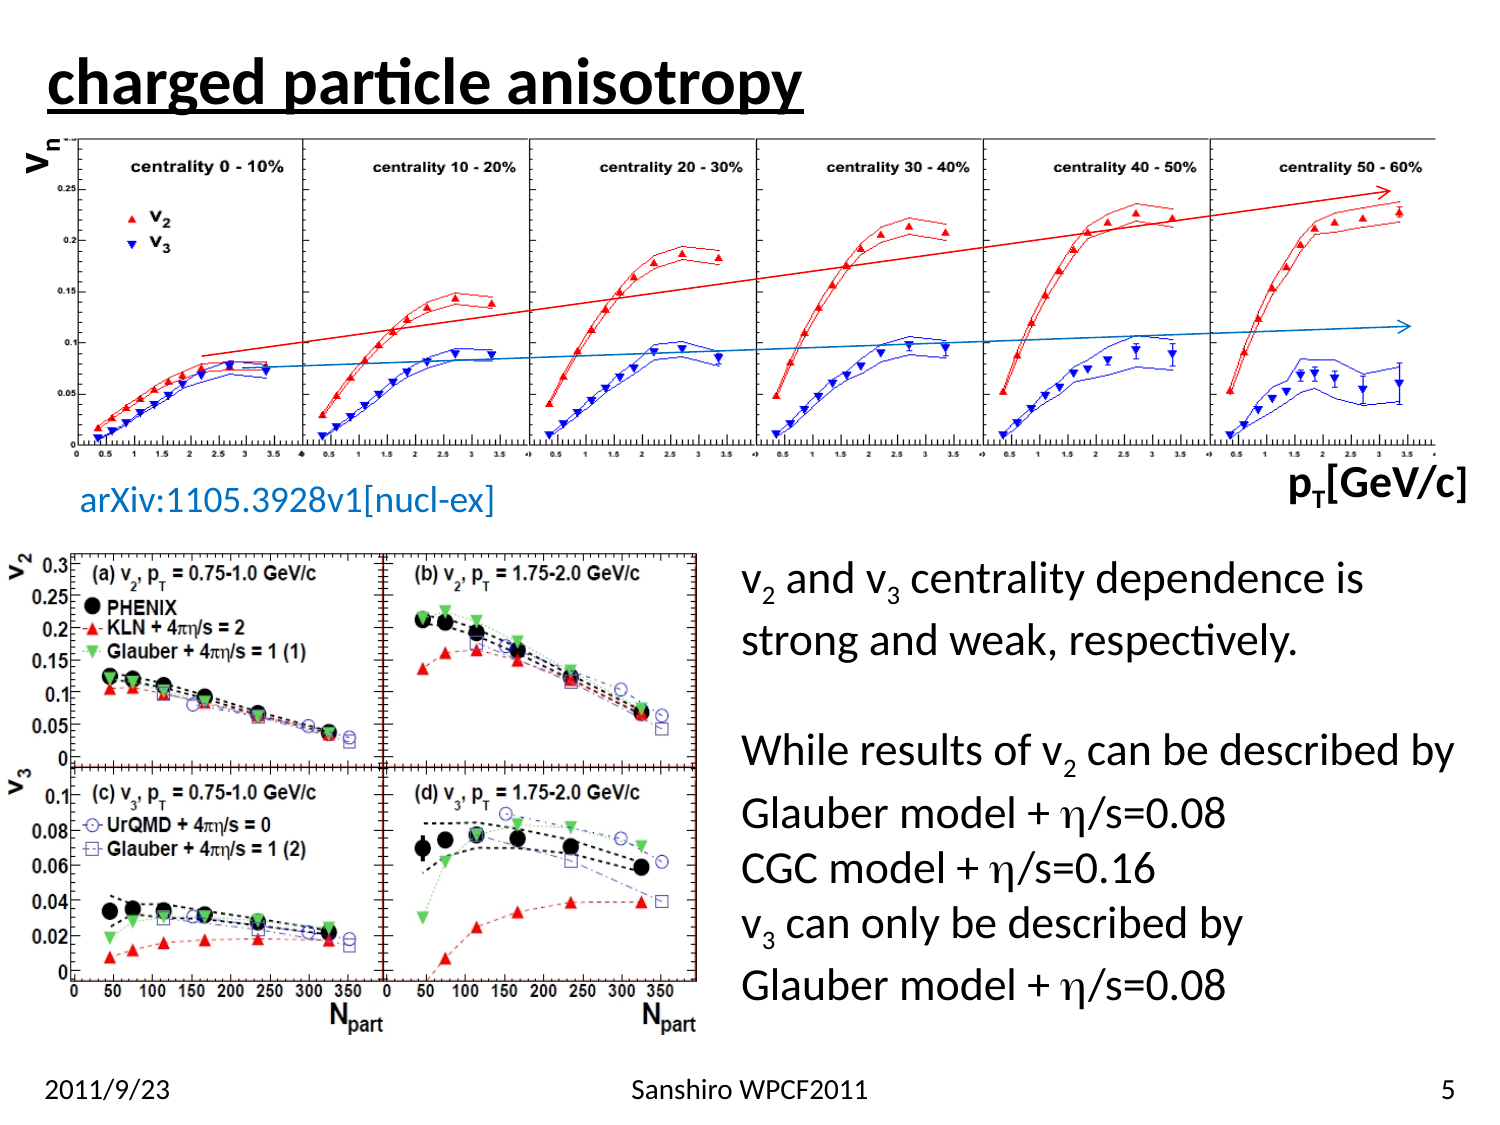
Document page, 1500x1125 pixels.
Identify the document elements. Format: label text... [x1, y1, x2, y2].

slide_number 5 [1120, 1057, 1471, 1118]
text_box vn [0, 123, 47, 190]
text_box v2 and v3 centrality dependence is strong and weak, respectively. While results of v2 can be described by Glauber model + h/s=0.08 CGC model + h/s=0.16 v3 can only be described by Glauber model + h/s=0.08 [726, 540, 1483, 1018]
text_box charged particle anisotropy [32, 30, 820, 123]
text_box pT[GeV/c] [1272, 444, 1484, 522]
text_box arXiv:1105.3928v1[nucl-ex] [64, 488, 526, 528]
footer Sanshiro WPCF2011 [512, 1057, 988, 1118]
picture [5, 550, 698, 1036]
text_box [52, 101, 1459, 481]
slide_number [29, 1057, 380, 1118]
